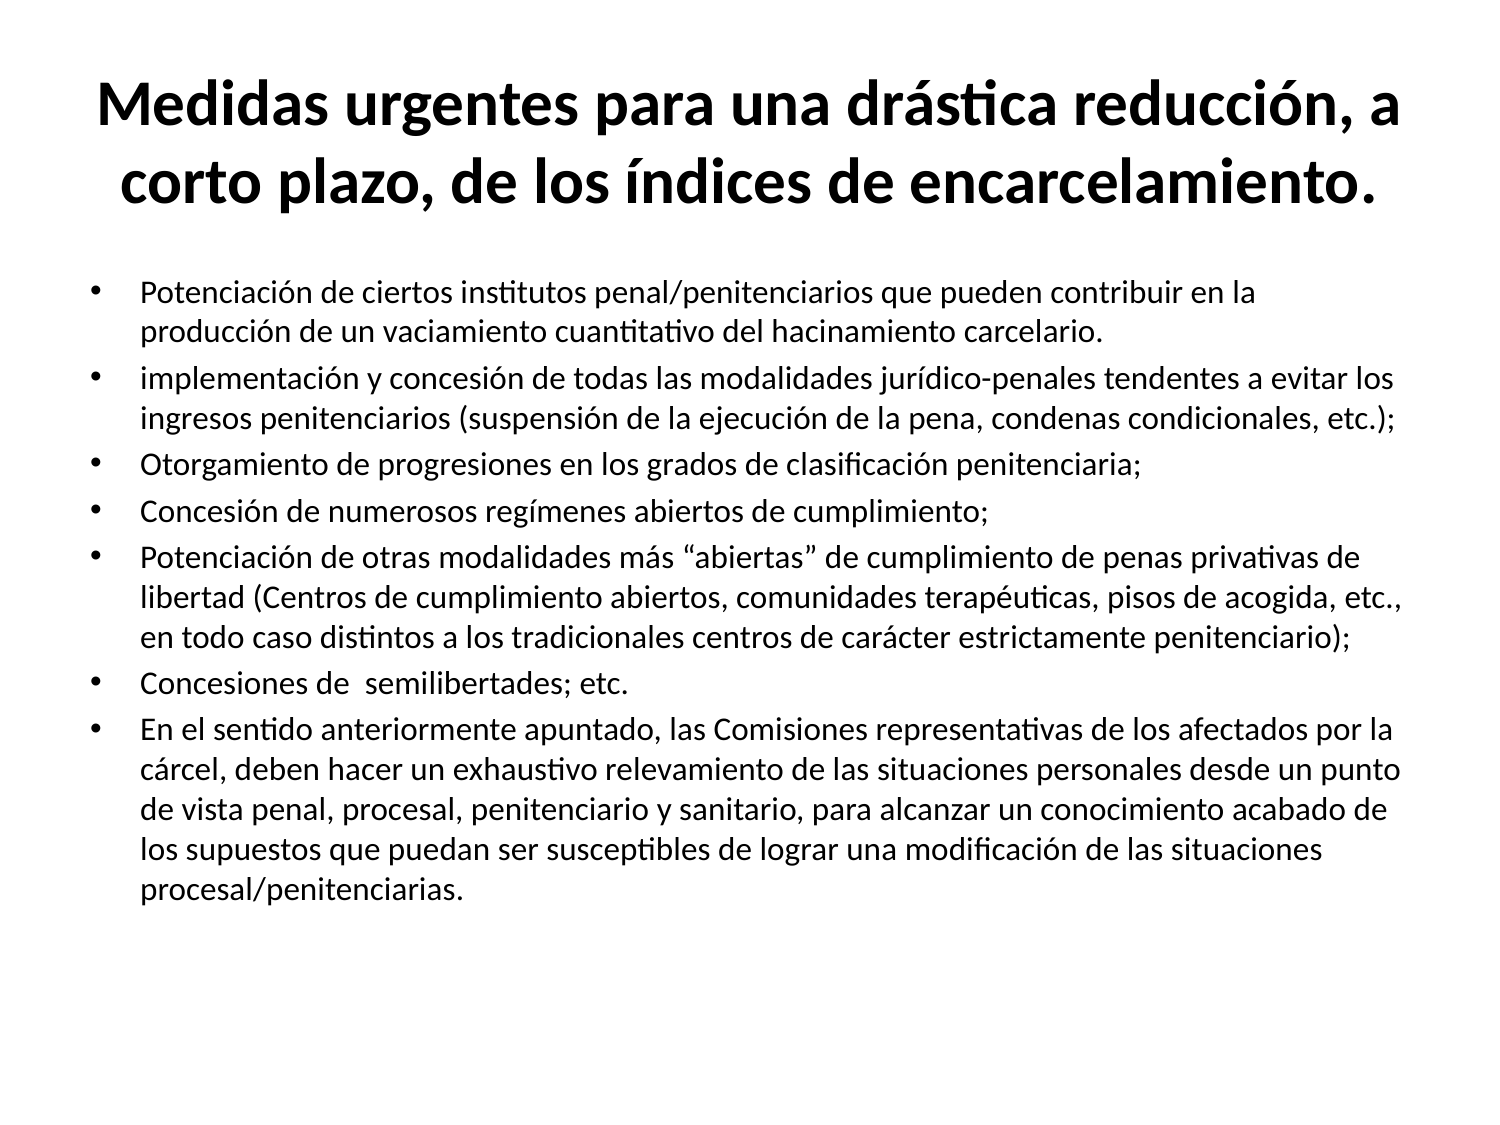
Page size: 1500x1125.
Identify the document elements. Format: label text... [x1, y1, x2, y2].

list Potenciación de ciertos institutos penal/penitenciarios que pueden contribuir en la producción de un vaciamiento cuantitativo del hacinamiento carcelario. implementación y concesión de todas las modalidades jurídico-penales tendentes a evitar los ingresos penitenciarios (suspensión de la ejecución de la pena, condenas condicionales, etc.); Otorgamiento de progresiones en los grados de clasificación penitenciaria; Concesión de numerosos regímenes abiertos de cumplimiento; Potenciación de otras modalidades más “abiertas” de cumplimiento de penas privativas de libertad (Centros de cumplimiento abiertos, comunidades terapéuticas, pisos de acogida, etc., en todo caso distintos a los tradicionales centros de carácter estrictamente penitenciario); Concesiones de semilibertades; etc. En el sentido anteriormente apuntado, las Comisiones representativas de los afectados por la cárcel, deben hacer un exhaustivo relevamiento de las situaciones personales desde un punto de vista penal, procesal, penitenciario y sanitario, para alcanzar un conocimiento acabado de los supuestos que puedan ser susceptibles de lograr una modificación de las situaciones procesal/penitenciarias. [75, 262, 1425, 1005]
title Medidas urgentes para una drástica reducción, a corto plazo, de los índices de encarcelamiento. [75, 45, 1425, 233]
